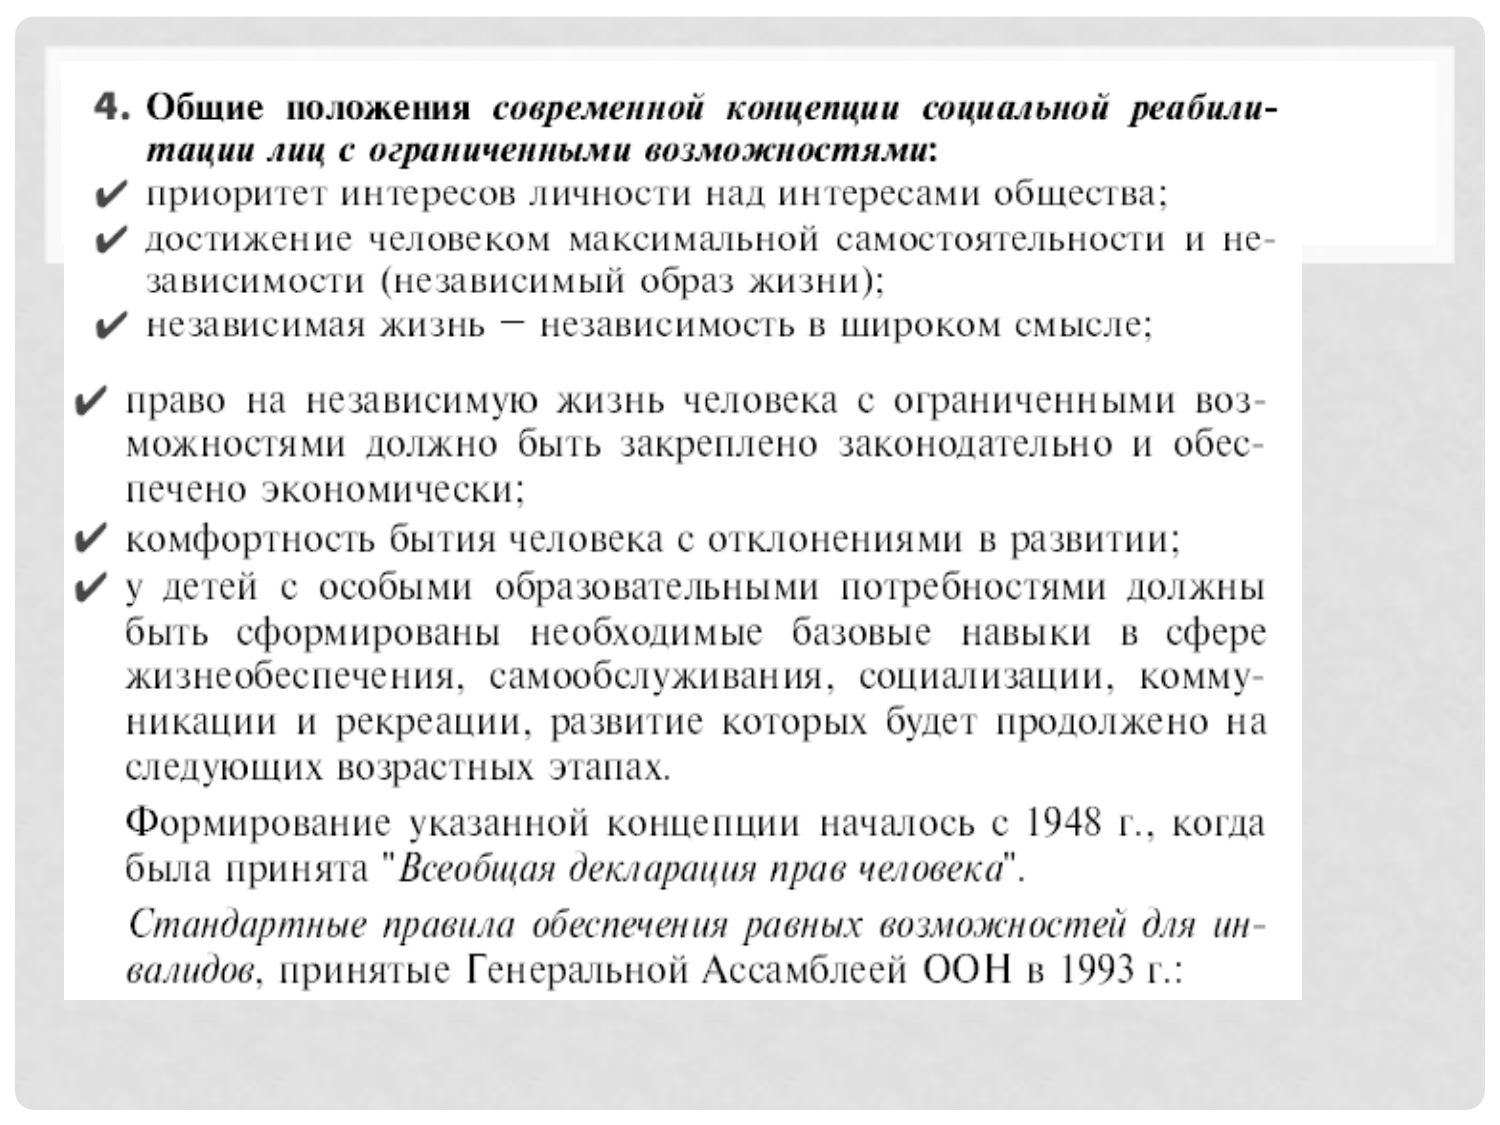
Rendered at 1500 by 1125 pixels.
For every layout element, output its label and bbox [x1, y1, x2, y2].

picture [64, 77, 1302, 1000]
